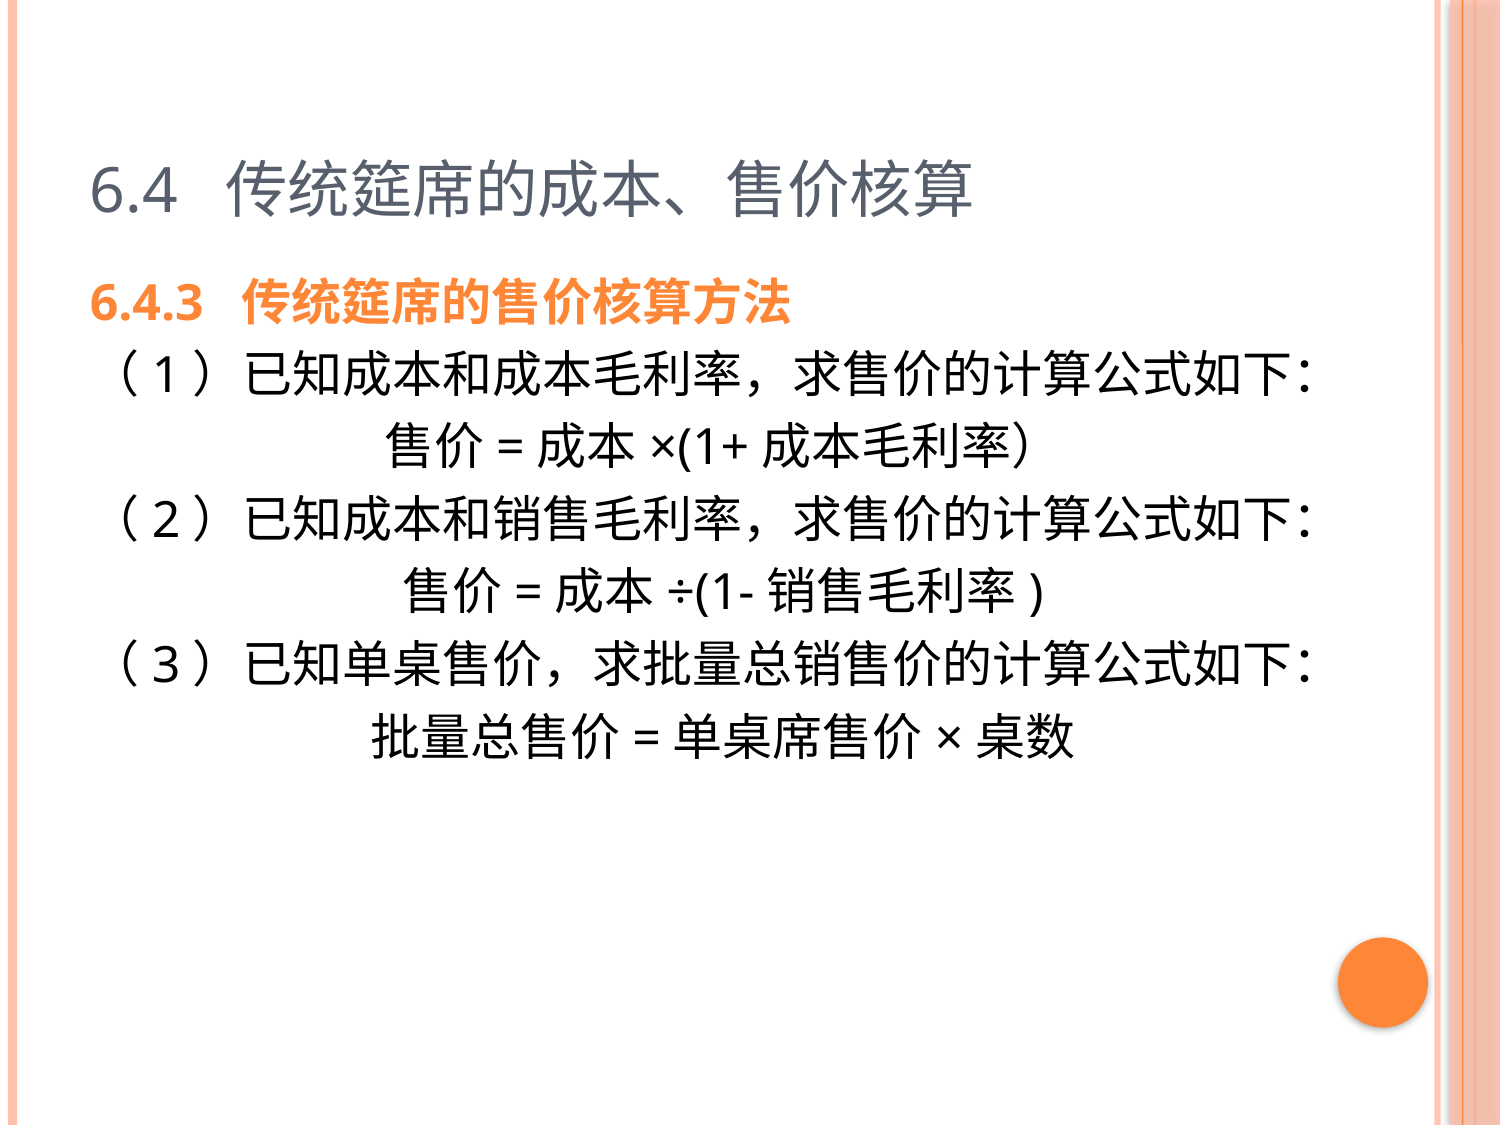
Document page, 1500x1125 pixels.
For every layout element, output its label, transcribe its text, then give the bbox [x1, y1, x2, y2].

list 6.4.3 传统筵席的售价核算方法 （1）已知成本和成本毛利率，求售价的计算公式如下： 售价=成本×(1+成本毛利率） （2）已知成本和销售毛利率，求售价的计算公式如下： 售价=成本÷(1-销售毛利率) （3）已知单桌售价，求批量总销售价的计算公式如下： 批量总售价=单桌席售价×桌数 [74, 262, 1371, 1063]
title 6.4 传统筵席的成本、售价核算 [75, 45, 1300, 233]
